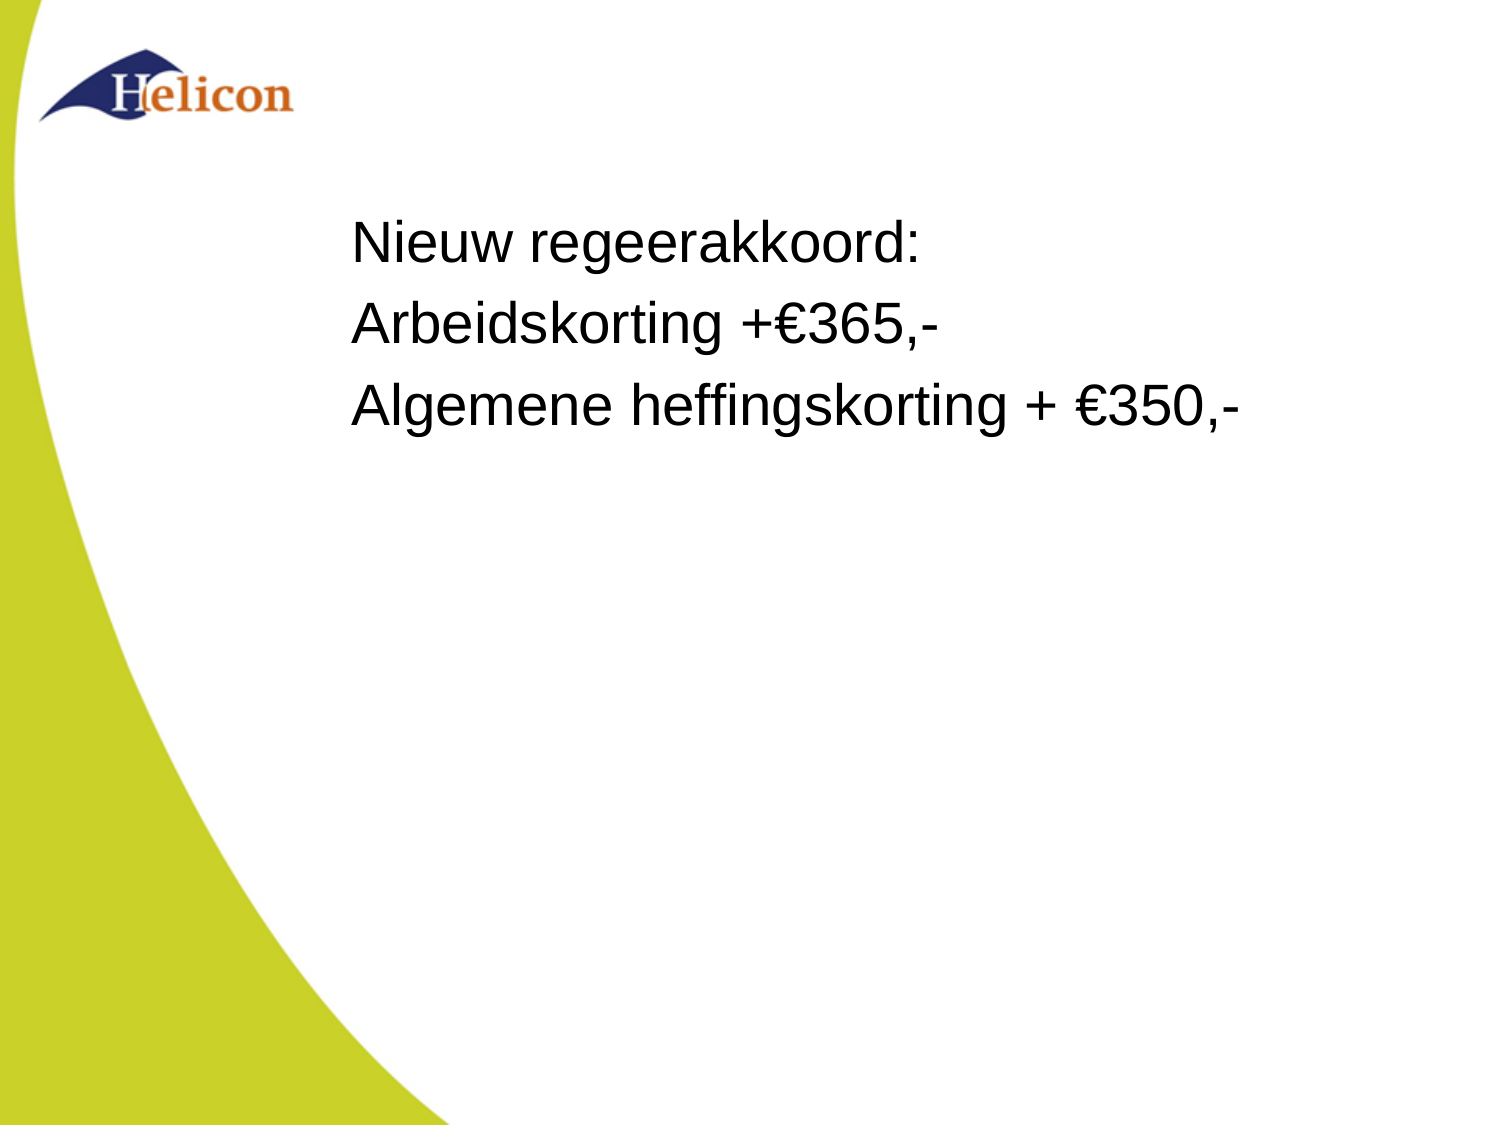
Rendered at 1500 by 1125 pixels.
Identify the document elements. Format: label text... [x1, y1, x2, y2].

list Nieuw regeerakkoord: Arbeidskorting +€365,- Algemene heffingskorting + €350,- [336, 196, 1425, 1005]
picture [0, 0, 1500, 1125]
